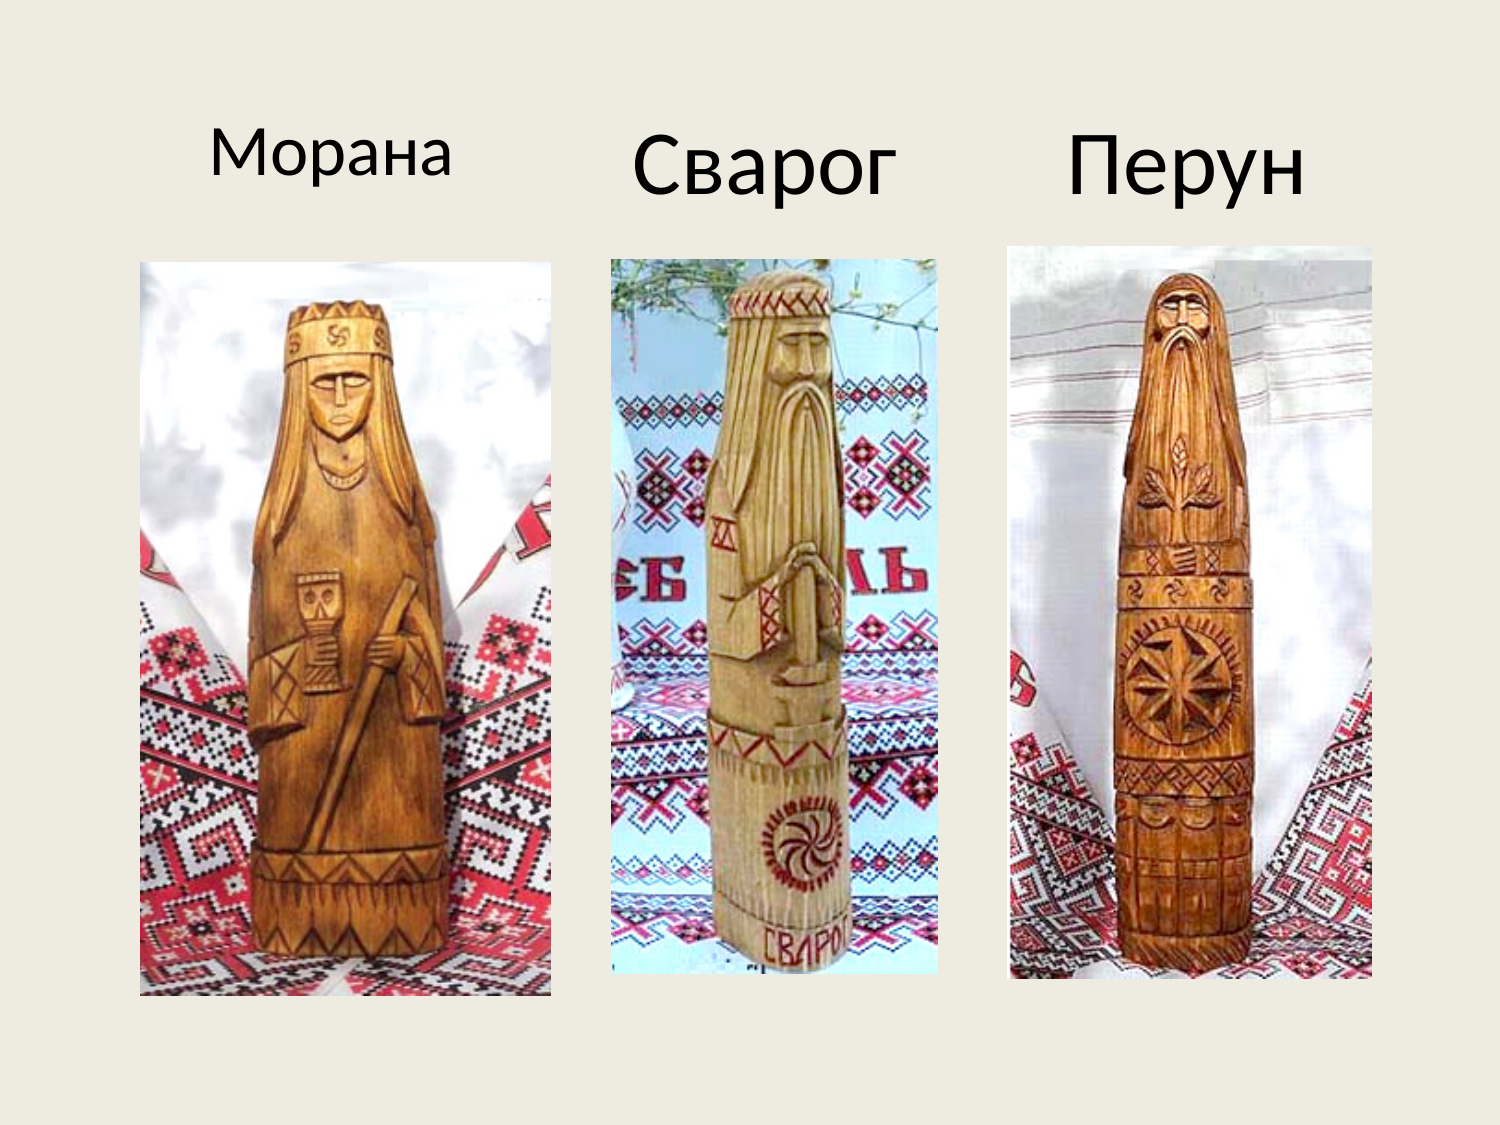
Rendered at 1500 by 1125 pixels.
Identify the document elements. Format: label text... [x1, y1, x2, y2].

text_box Сварог [597, 81, 933, 235]
text_box Перун [1019, 81, 1355, 235]
text_box Морана [164, 70, 500, 223]
picture [611, 259, 938, 974]
picture [140, 262, 551, 997]
picture [1007, 245, 1372, 979]
